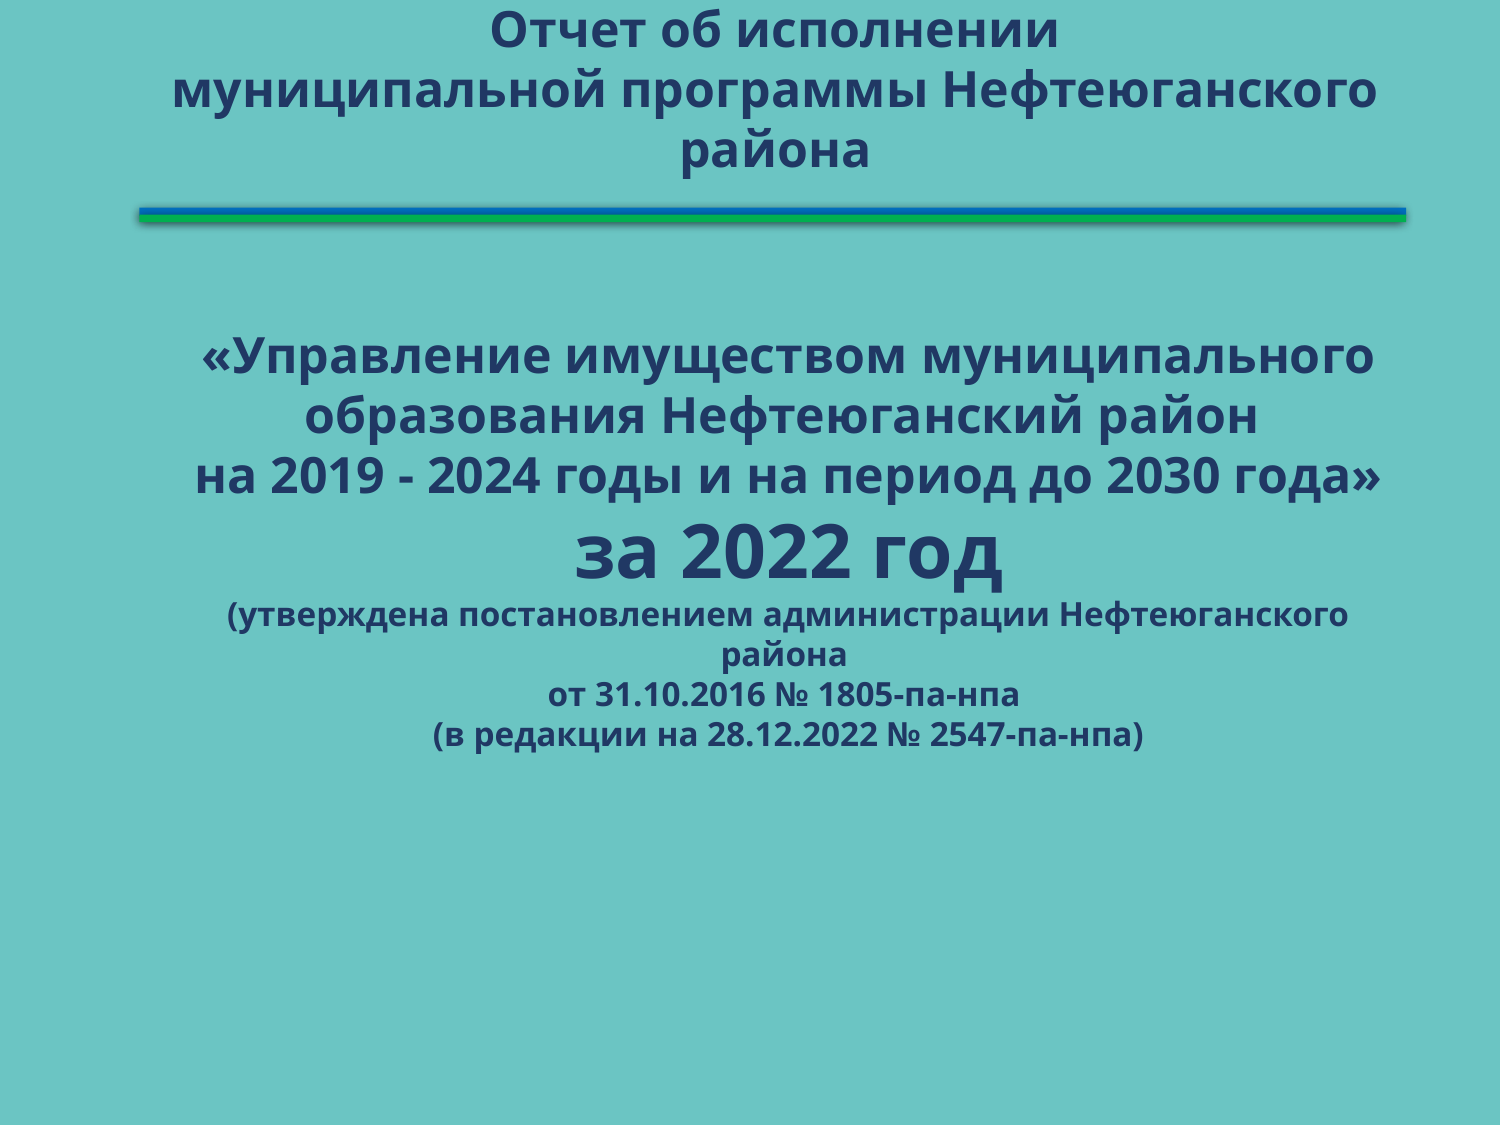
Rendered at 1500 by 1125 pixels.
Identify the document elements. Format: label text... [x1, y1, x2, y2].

text_box «Управление имуществом муниципального образования Нефтеюганский район на 2019 - 2024 годы и на период до 2030 года» за 2022 год (утверждена постановлением администрации Нефтеюганского района от 31.10.2016 № 1805-па-нпа (в редакции на 28.12.2022 № 2547-па-нпа) [155, 316, 1422, 761]
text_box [139, 207, 1407, 223]
title Отчет об исполнении муниципальной программы Нефтеюганского района [126, 53, 1425, 185]
